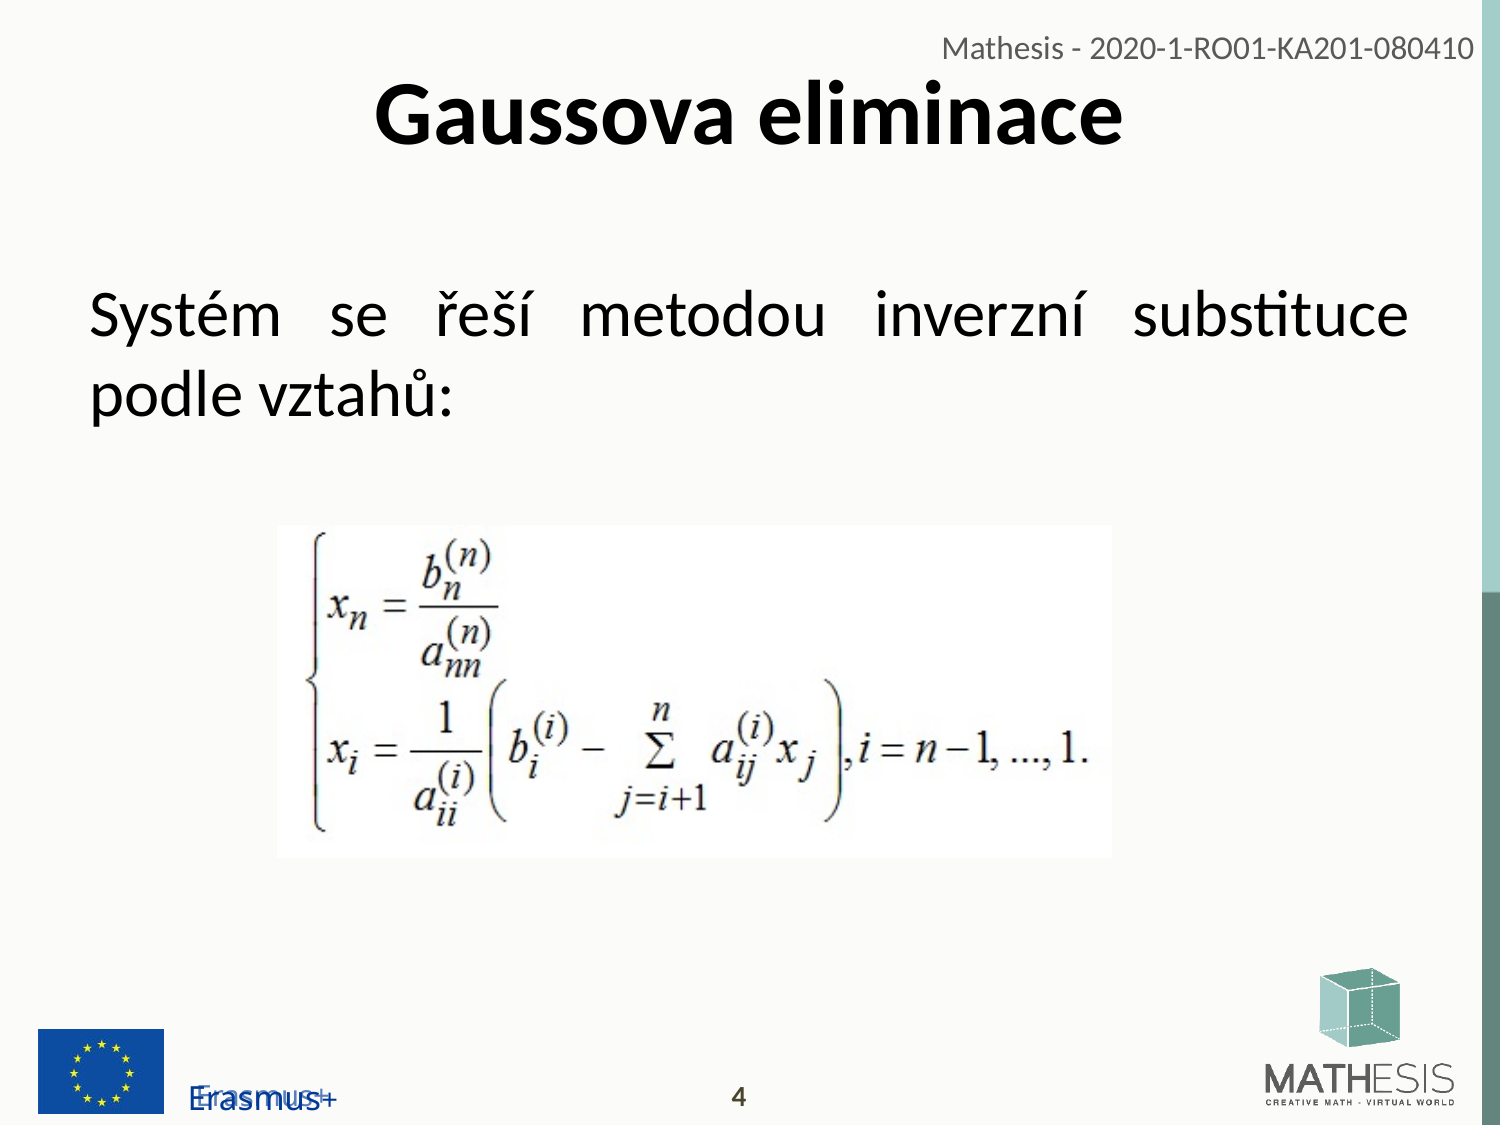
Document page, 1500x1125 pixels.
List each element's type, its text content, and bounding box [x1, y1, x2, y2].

picture [38, 1029, 164, 1114]
list Systém se řeší metodou inverzní substituce podle vztahů: [75, 262, 1425, 551]
title Gaussova eliminace [75, 45, 1425, 233]
picture [277, 525, 1113, 859]
